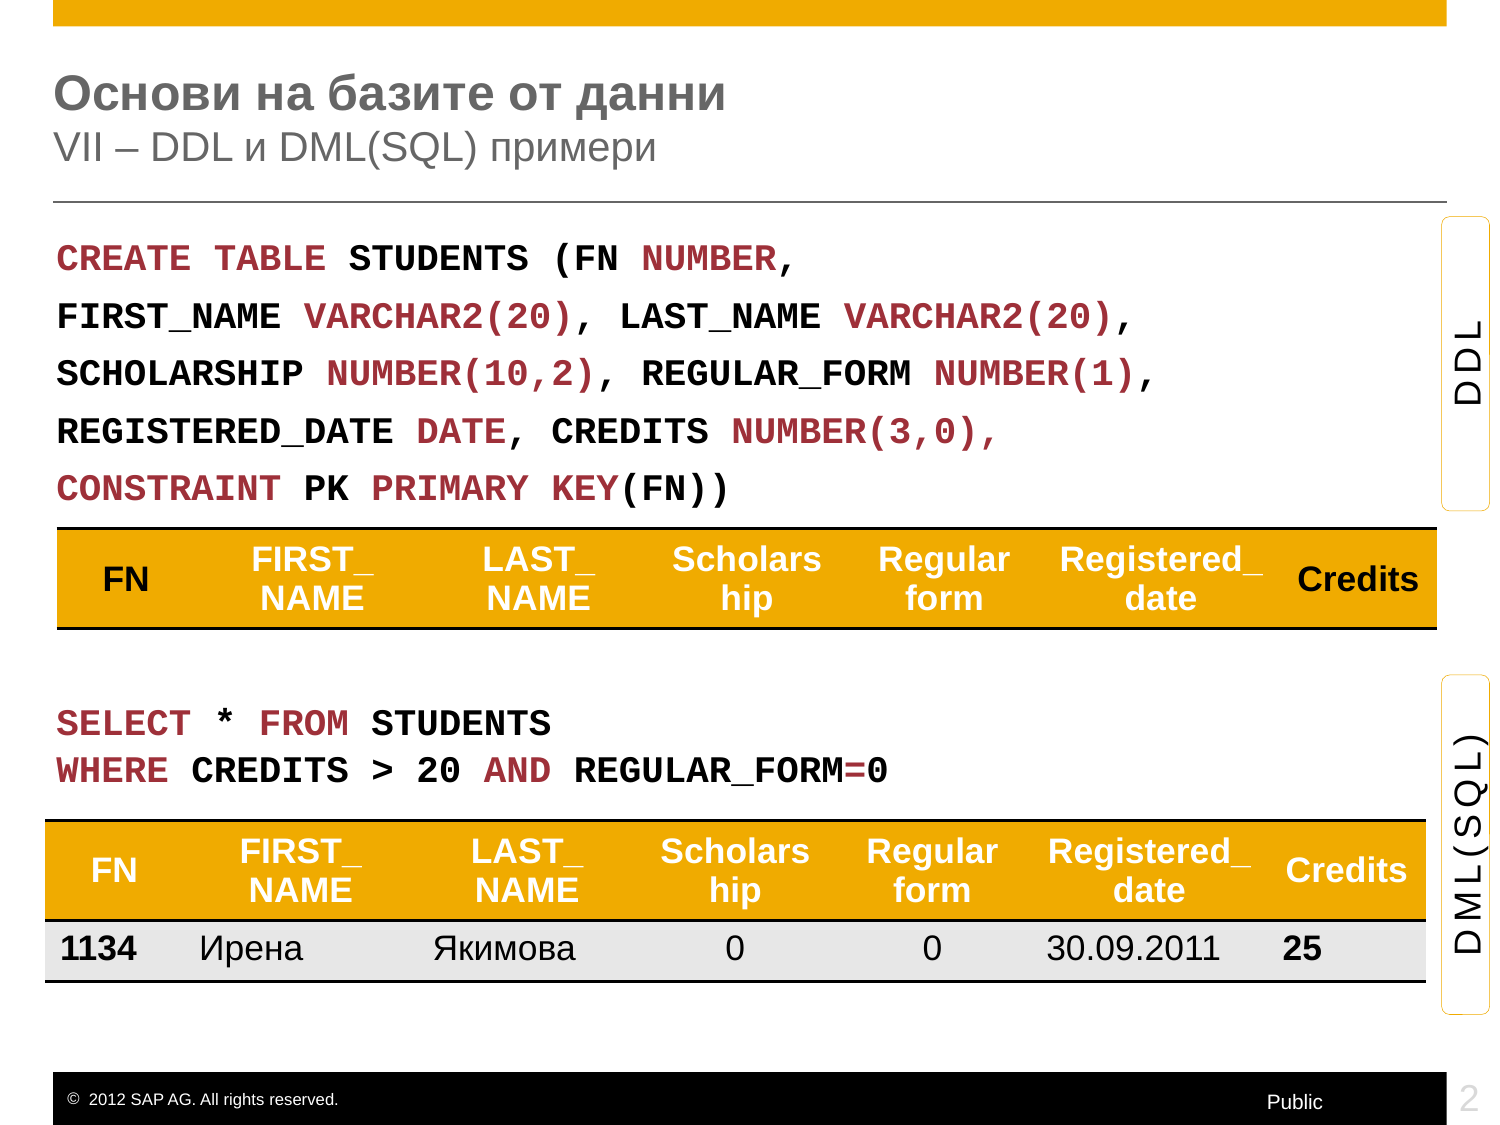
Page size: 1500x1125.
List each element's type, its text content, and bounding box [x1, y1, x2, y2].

table_header Scholarship [637, 822, 834, 919]
text_box DML(SQL) [1440, 673, 1492, 1017]
text_box 2 [1458, 1074, 1500, 1120]
table_header Credits [1268, 822, 1426, 919]
table_header FIRST_ NAME [196, 530, 429, 627]
table_header FN [45, 822, 184, 919]
table_header Scholarship [648, 530, 846, 627]
table_header FN [57, 530, 196, 627]
table_cell 30.09.2011 [1031, 922, 1268, 980]
table_header Registered_date [1043, 530, 1279, 627]
table_header Registered_date [1031, 822, 1268, 919]
table_cell 25 [1268, 922, 1426, 980]
table_cell 1134 [45, 922, 184, 980]
table_cell Якимова [418, 922, 637, 980]
table_header LAST_ NAME [418, 822, 637, 919]
table_cell 0 [834, 922, 1031, 980]
text_box SELECT * FROM STUDENTS WHERE CREDITS > 20 AND REGULAR_FORM=0 [56, 697, 1415, 791]
table_header Credits [1279, 530, 1437, 627]
table_header Regular form [834, 822, 1031, 919]
text_box CREATE TABLE STUDENTS (FN NUMBER, FIRST_NAME VARCHAR2(20), LAST_NAME VARCHAR2(20), SCHOLARSHIP NUMBER(10,2), REGULAR_FORM NUMBER(1), REGISTERED_DATE DATE, CREDITS NUMBER(3,0), CONSTRAINT PK PRIMARY KEY(FN)) [56, 233, 1190, 509]
title Основи на базите от данни VII – DDL и DML(SQL) примери [53, 53, 1447, 178]
table_cell 0 [637, 922, 834, 980]
table_header FIRST_ NAME [184, 822, 418, 919]
table_header LAST_ NAME [429, 530, 648, 627]
table_cell Ирена [184, 922, 418, 980]
table_header Regular form [846, 530, 1043, 627]
text_box DDL [1440, 215, 1492, 513]
